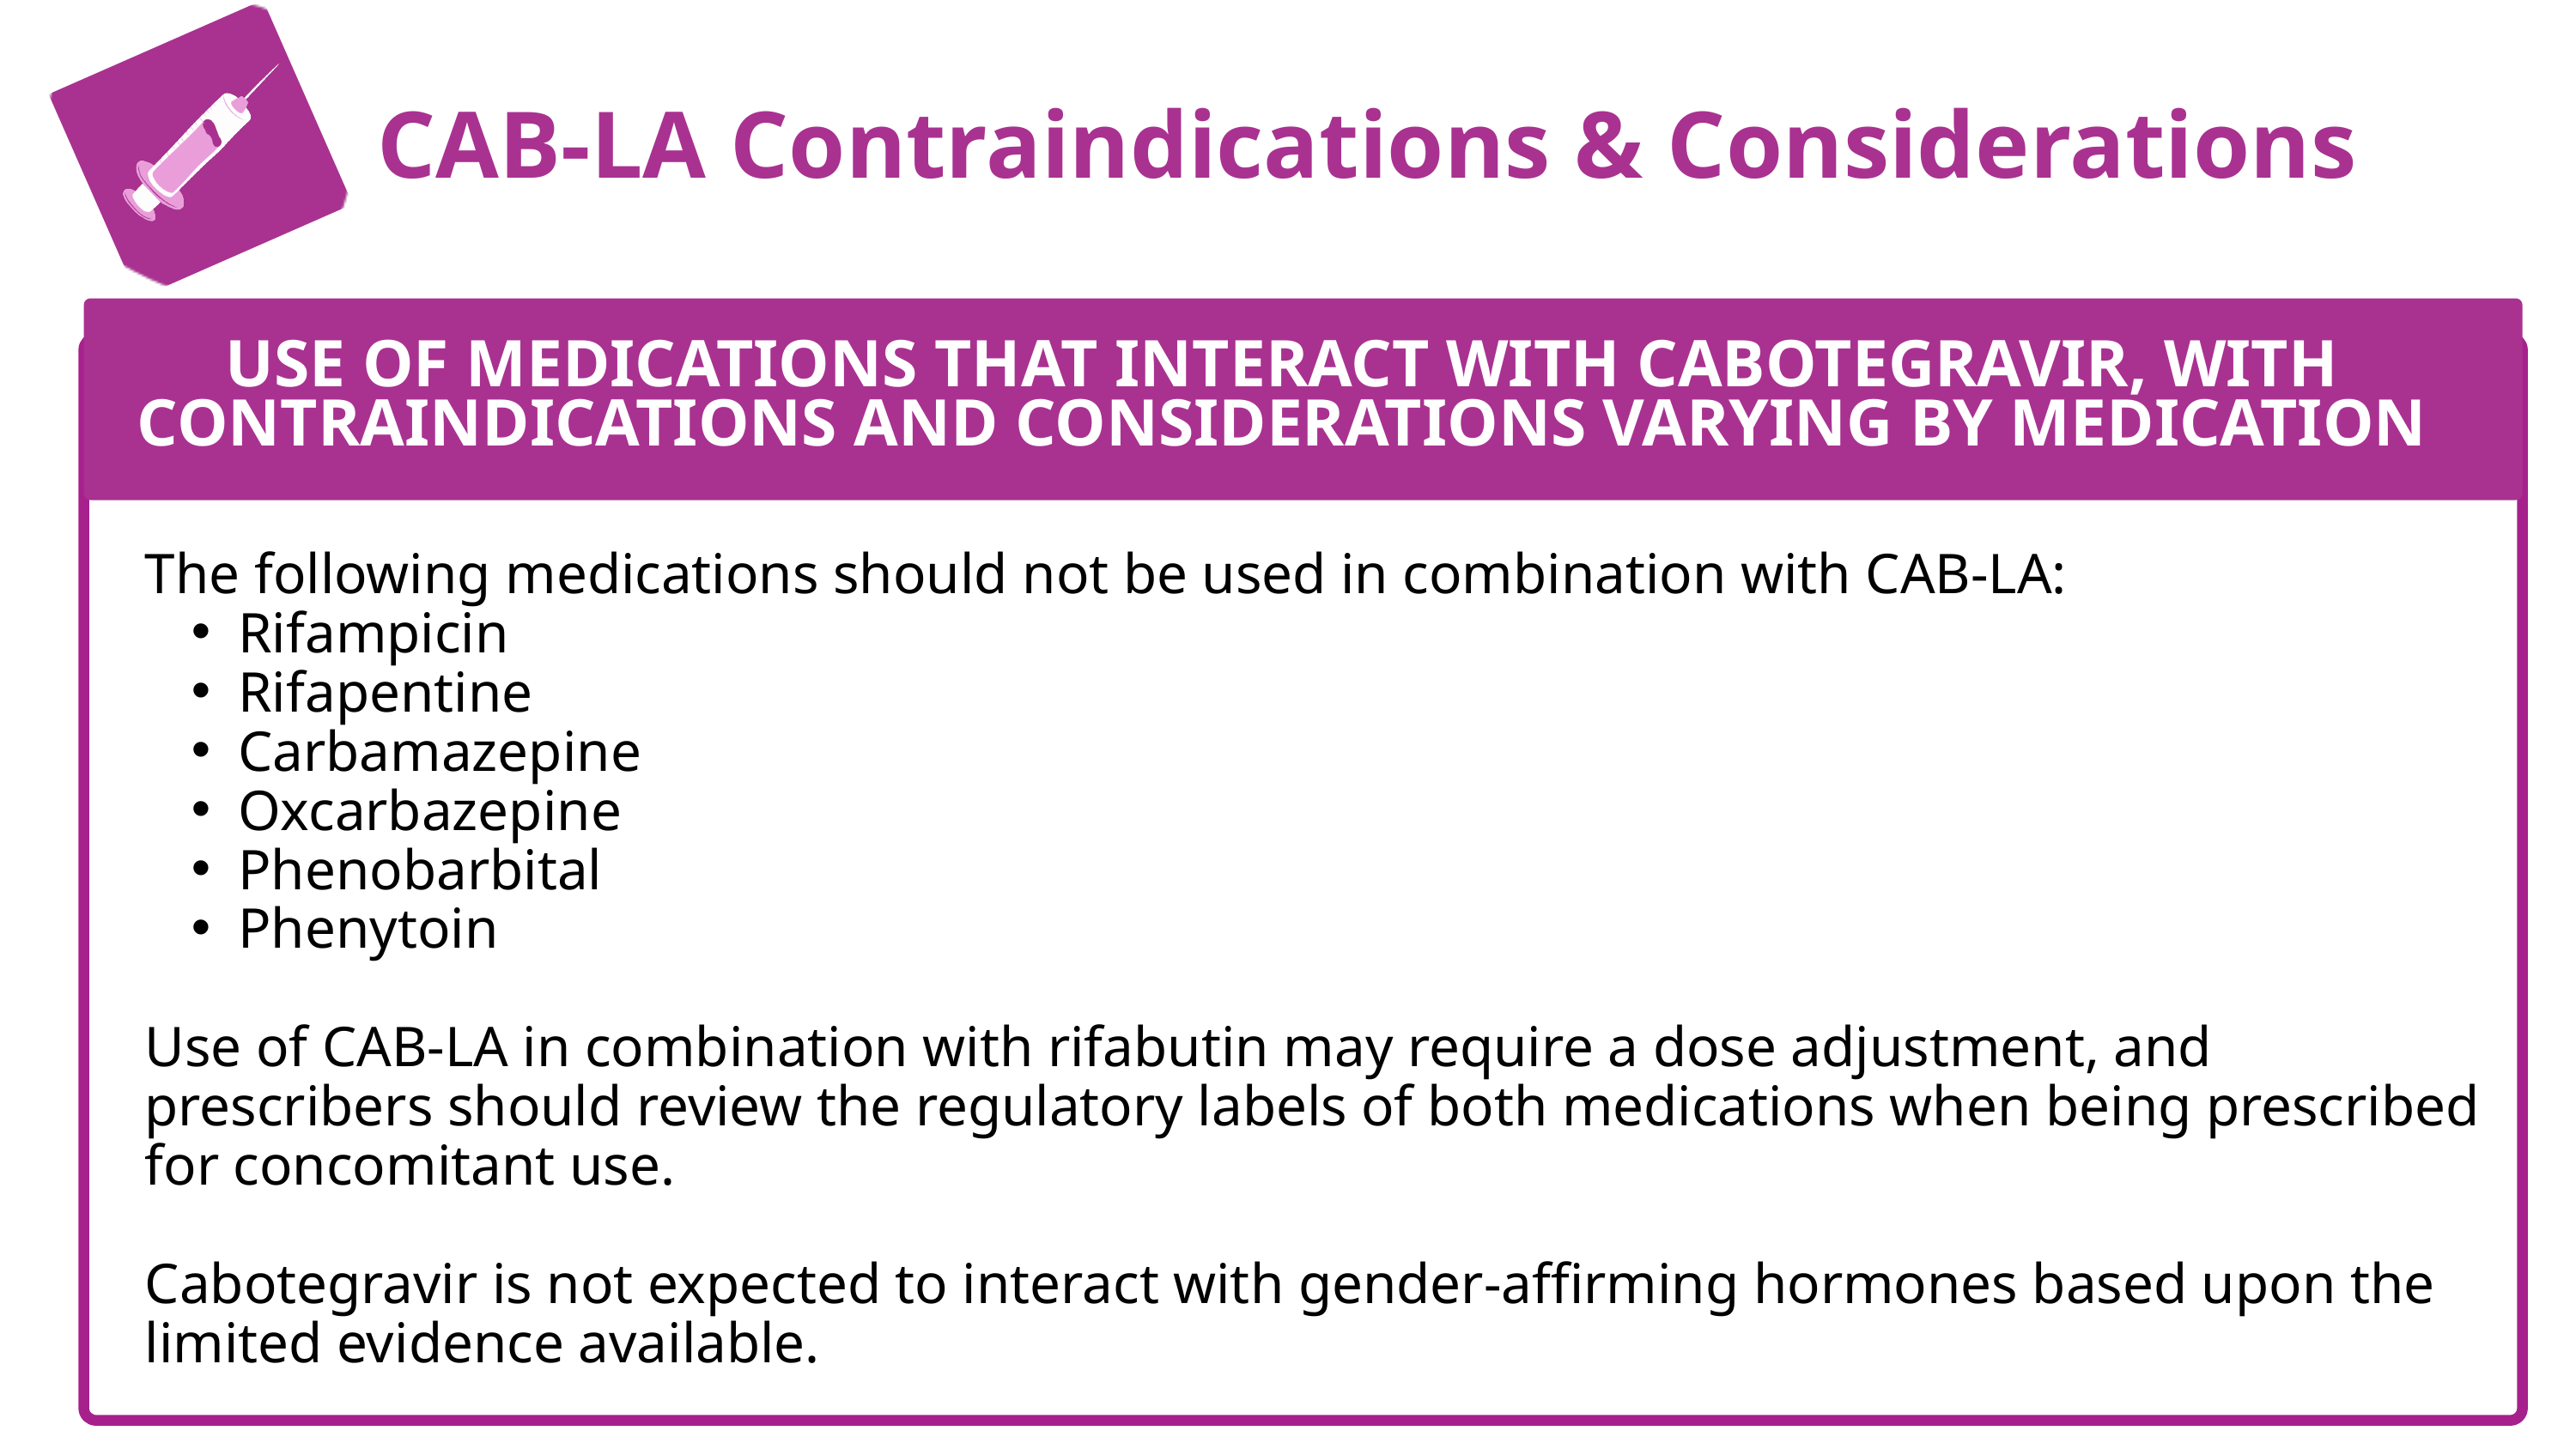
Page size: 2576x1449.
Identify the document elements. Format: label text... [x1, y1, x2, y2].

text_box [48, 0, 353, 299]
text_box CAB-LA Contraindications & Considerations [377, 111, 2523, 197]
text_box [83, 508, 2523, 1421]
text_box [83, 298, 2523, 500]
